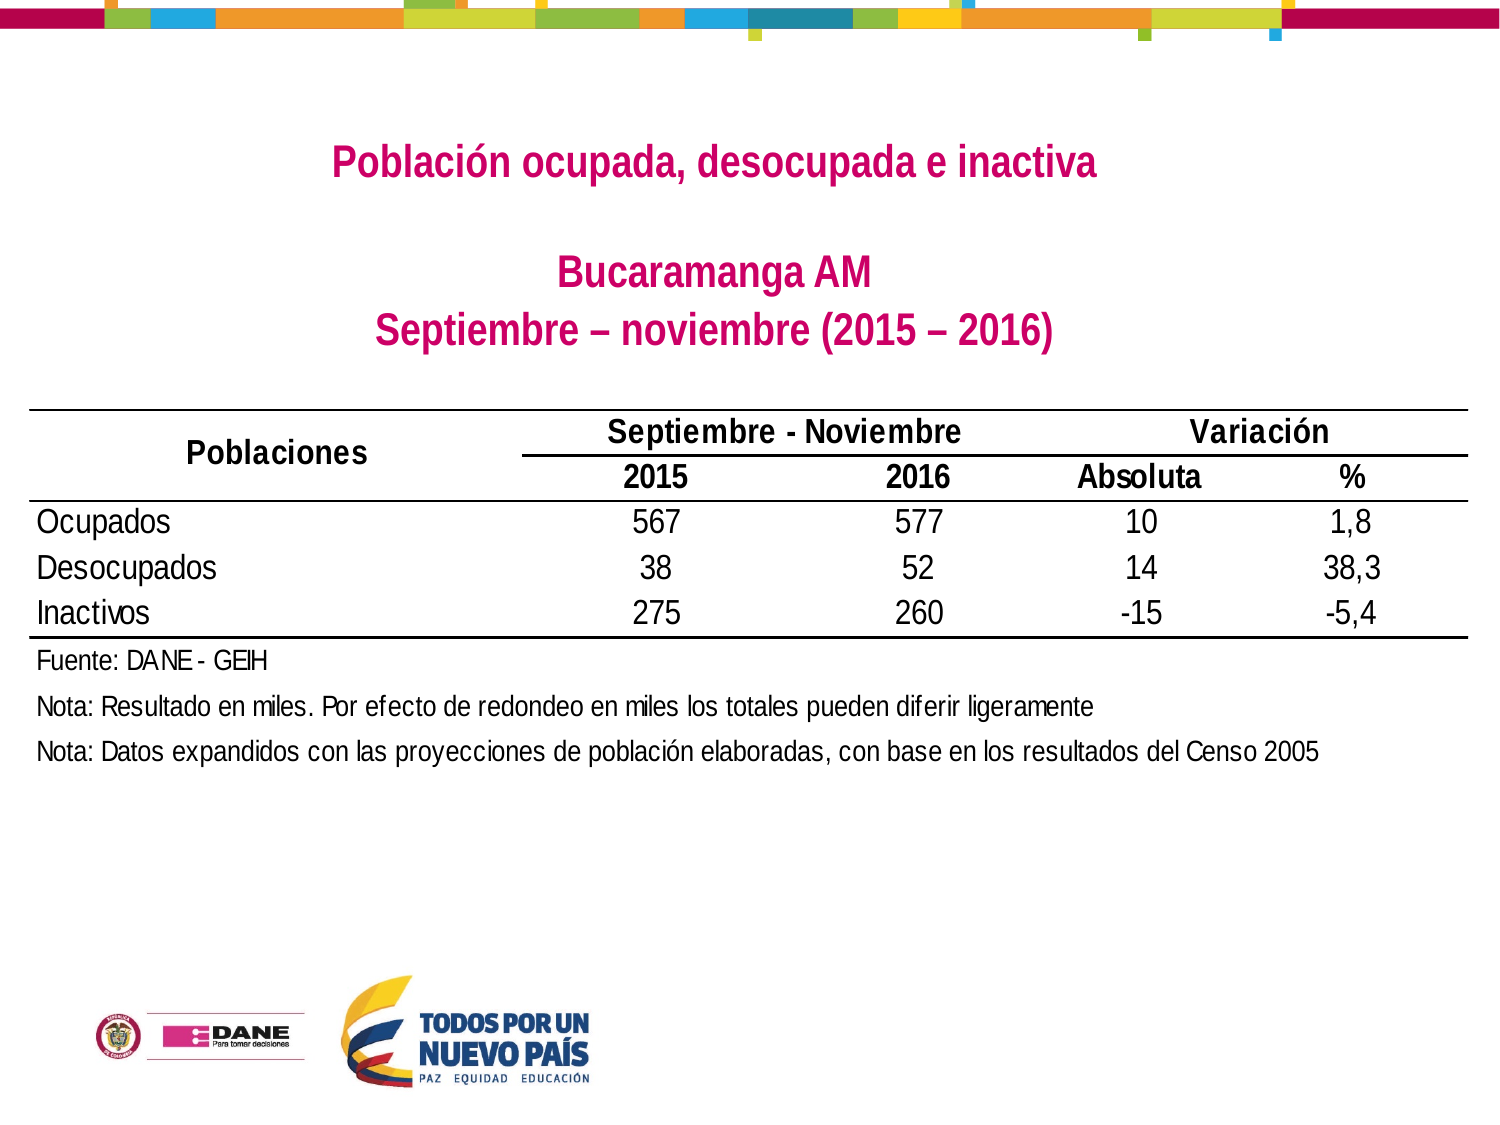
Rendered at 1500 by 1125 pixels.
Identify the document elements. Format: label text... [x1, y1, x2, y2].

picture [29, 408, 1471, 776]
picture [0, 0, 1500, 41]
picture [52, 955, 632, 1118]
text_box Población ocupada, desocupada e inactiva Bucaramanga AM Septiembre – noviembre (2015 – 2016) [312, 123, 1117, 291]
